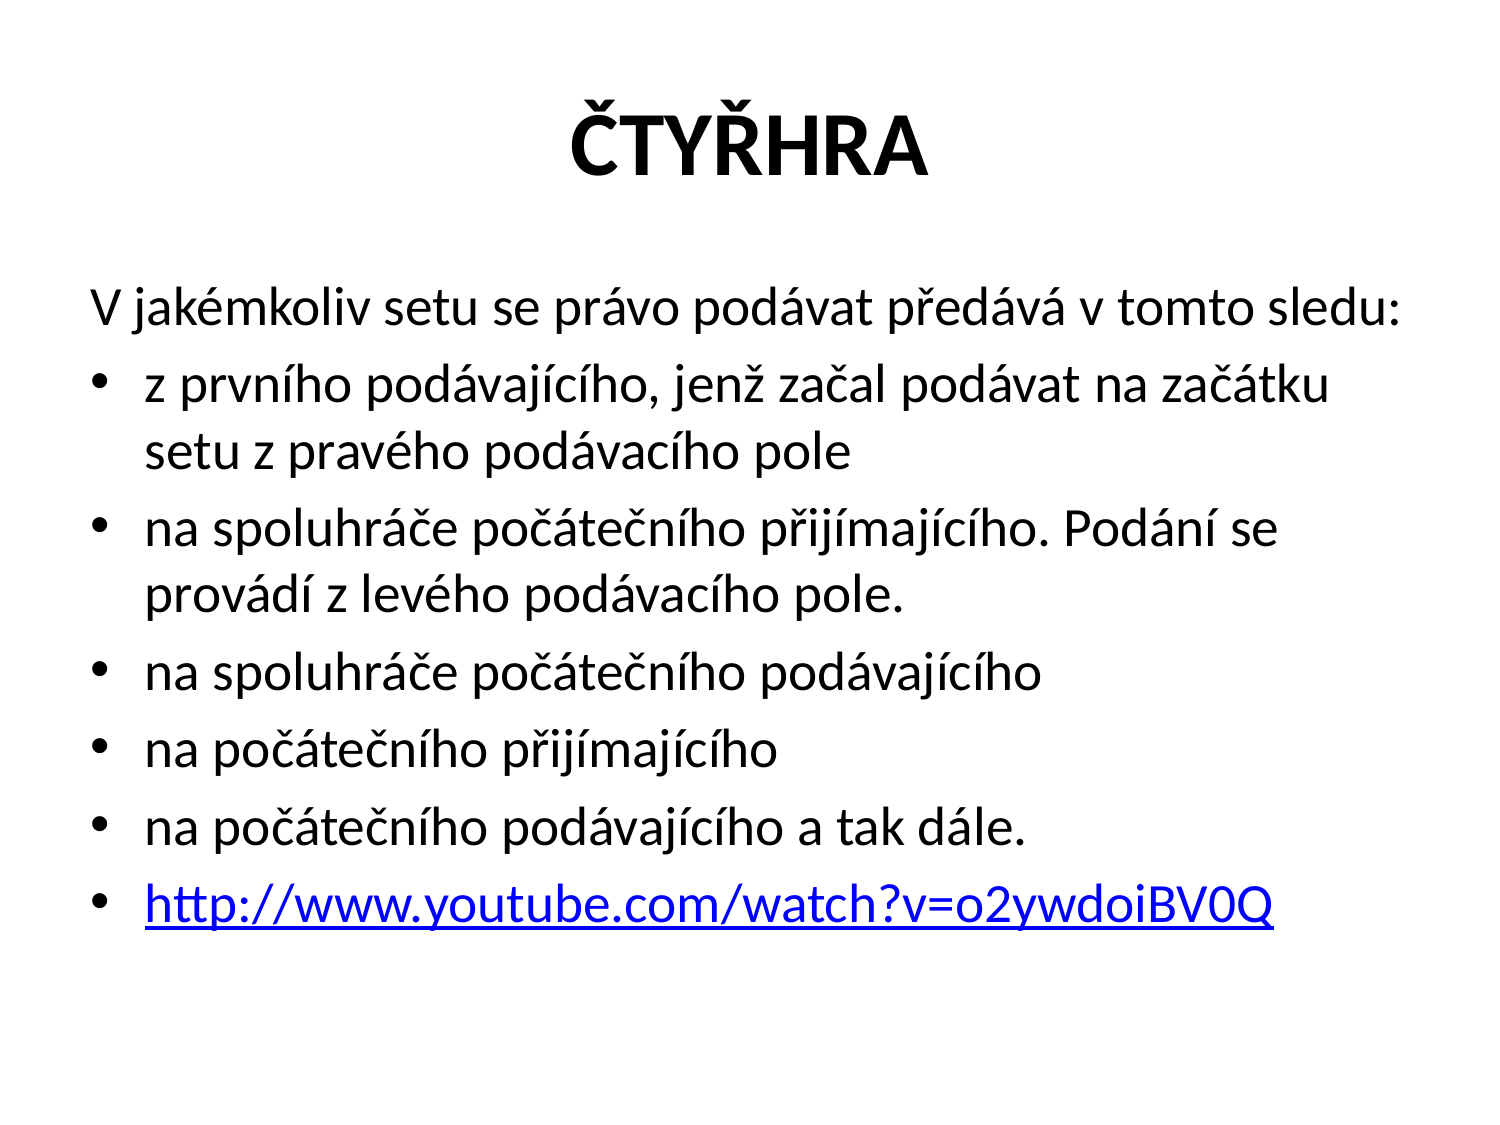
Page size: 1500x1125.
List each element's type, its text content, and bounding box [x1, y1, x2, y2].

list V jakémkoliv setu se právo podávat předává v tomto sledu: z prvního podávajícího, jenž začal podávat na začátku setu z pravého podávacího pole na spoluhráče počátečního přijímajícího. Podání se provádí z levého podávacího pole. na spoluhráče počátečního podávajícího na počátečního přijímajícího na počátečního podávajícího a tak dále. http://www.youtube.com/watch?v=o2ywdoiBV0Q [75, 262, 1425, 1005]
title ČTYŘHRA [75, 45, 1425, 233]
